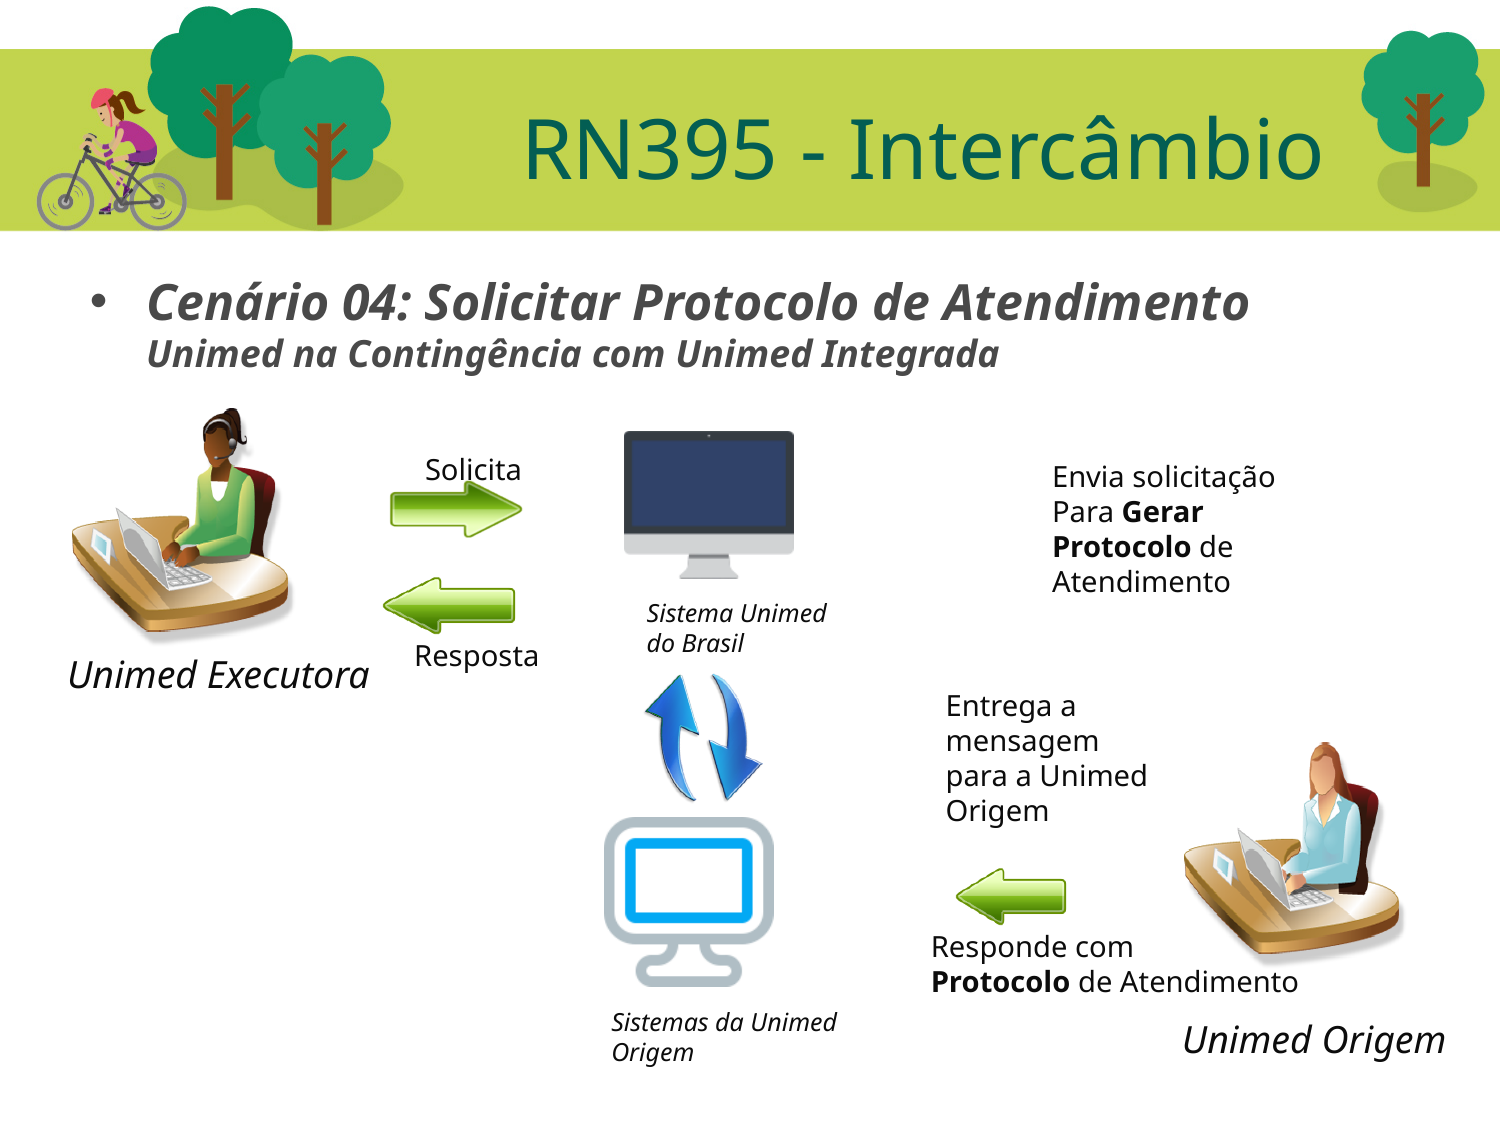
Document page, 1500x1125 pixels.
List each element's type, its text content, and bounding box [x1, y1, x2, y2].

text_box Sistema Unimed do Brasil [631, 589, 870, 665]
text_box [47, 373, 390, 705]
title RN395 - Intercâmbio [395, 89, 1341, 232]
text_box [393, 444, 538, 549]
picture [0, 0, 1500, 1125]
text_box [924, 841, 1161, 1007]
list Cenário 04: Solicitar Protocolo de Atendimento Unimed na Contingência com Unimed Integrada [75, 262, 1425, 1005]
text_box Envia solicitação Para Gerar Protocolo de Atendimento [1037, 451, 1297, 606]
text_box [1166, 702, 1462, 1070]
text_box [393, 550, 550, 681]
text_box Sistemas da Unimed Origem [596, 999, 855, 1075]
text_box Entrega a mensagem para a Unimed Origem [930, 680, 1169, 835]
